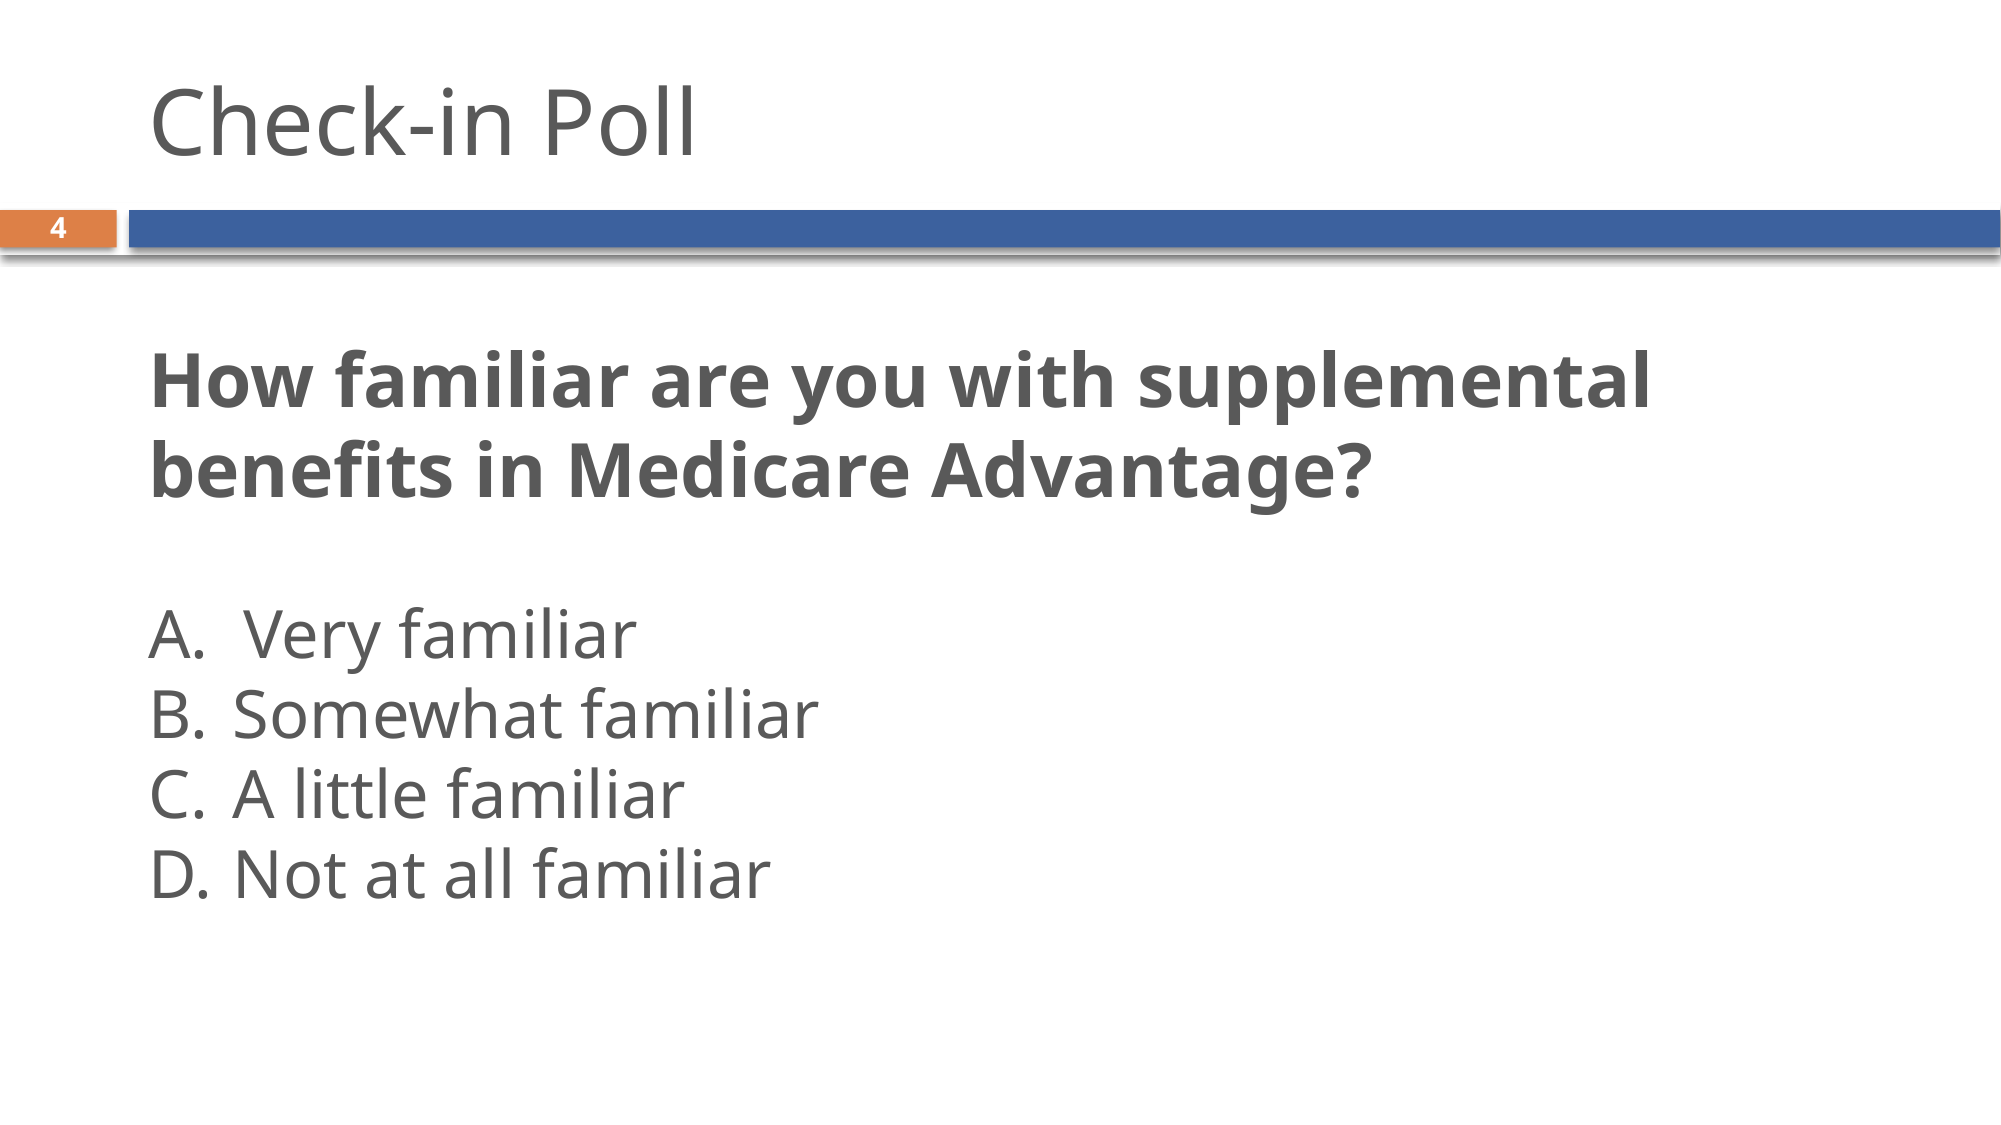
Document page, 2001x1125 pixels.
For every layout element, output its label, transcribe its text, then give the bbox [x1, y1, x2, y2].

title Check-in Poll [133, 37, 1917, 200]
text_box How familiar are you with supplemental benefits in Medicare Advantage? A. Very familiar Somewhat familiar A little familiar Not at all familiar [133, 324, 1803, 1010]
slide_number 4 [0, 208, 117, 249]
